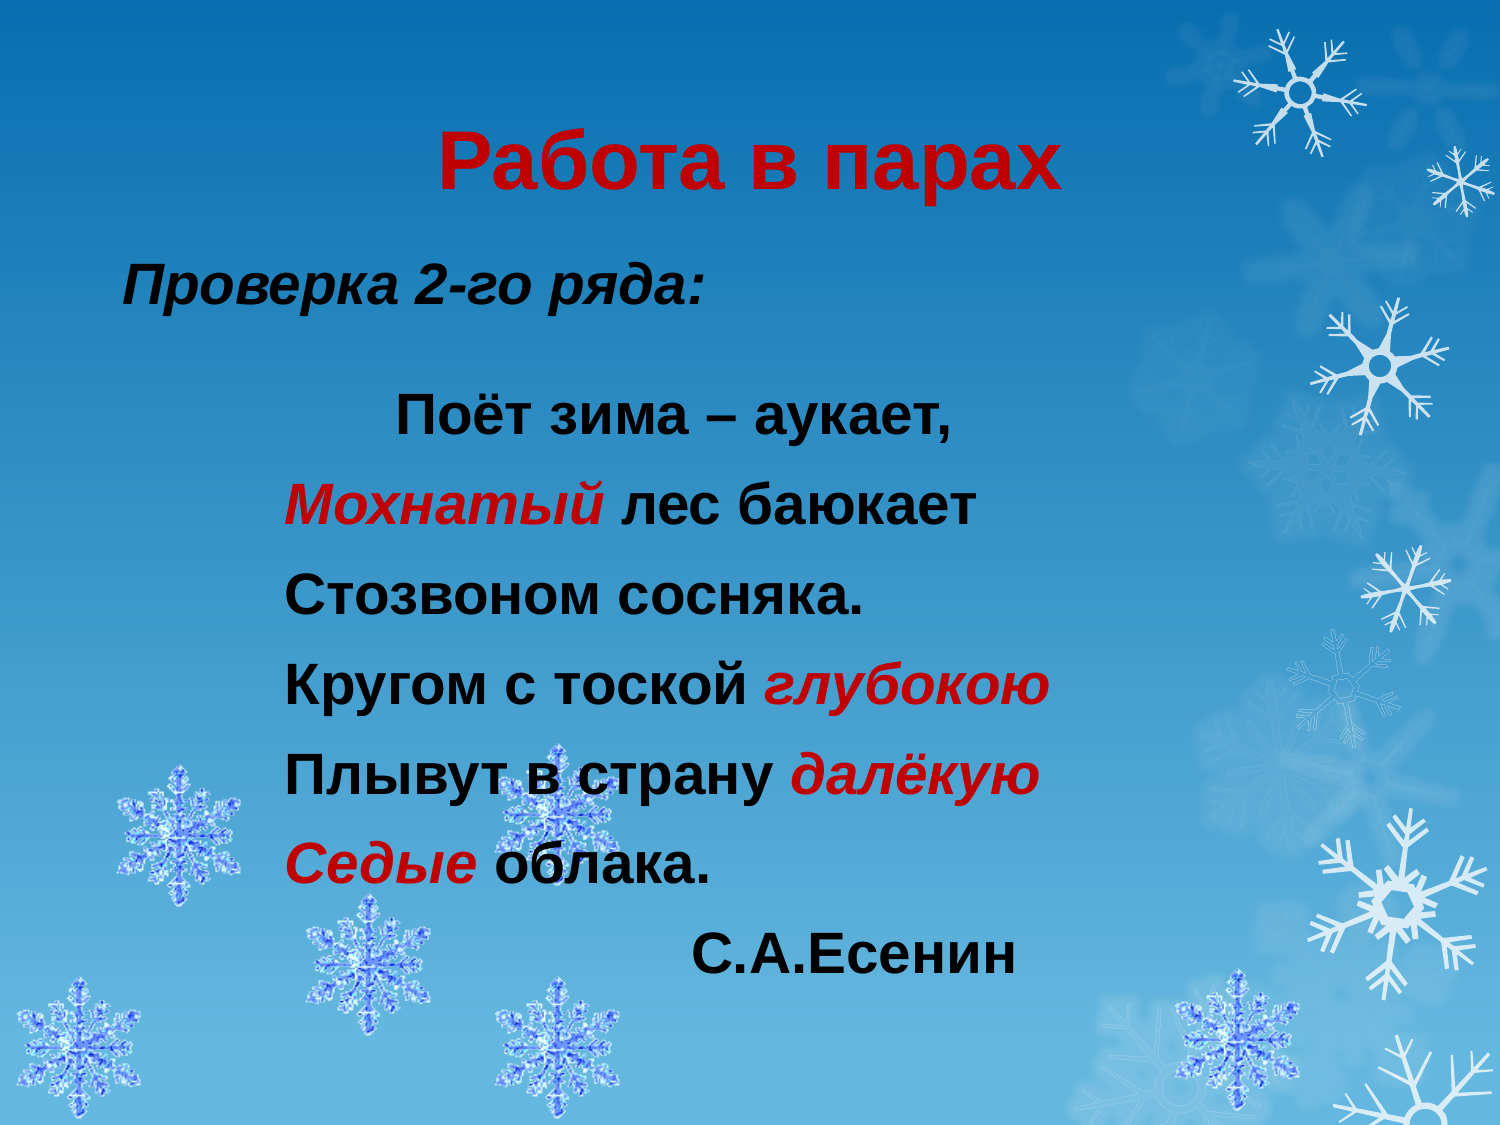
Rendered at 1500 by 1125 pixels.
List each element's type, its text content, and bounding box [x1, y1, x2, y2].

picture [99, 761, 251, 913]
picture [0, 974, 151, 1125]
picture [477, 974, 629, 1125]
picture [1158, 965, 1310, 1117]
text_box Работа в парах Проверка 2-го ряда: Поёт зима – аукает, Мохнатый лес баюкает Стозвоном сосняка. Кругом с тоской глубокою Плывут в страну далёкую Седые облака. С.А.Есенин [58, 98, 1453, 1063]
picture [477, 740, 629, 892]
picture [288, 890, 440, 1042]
